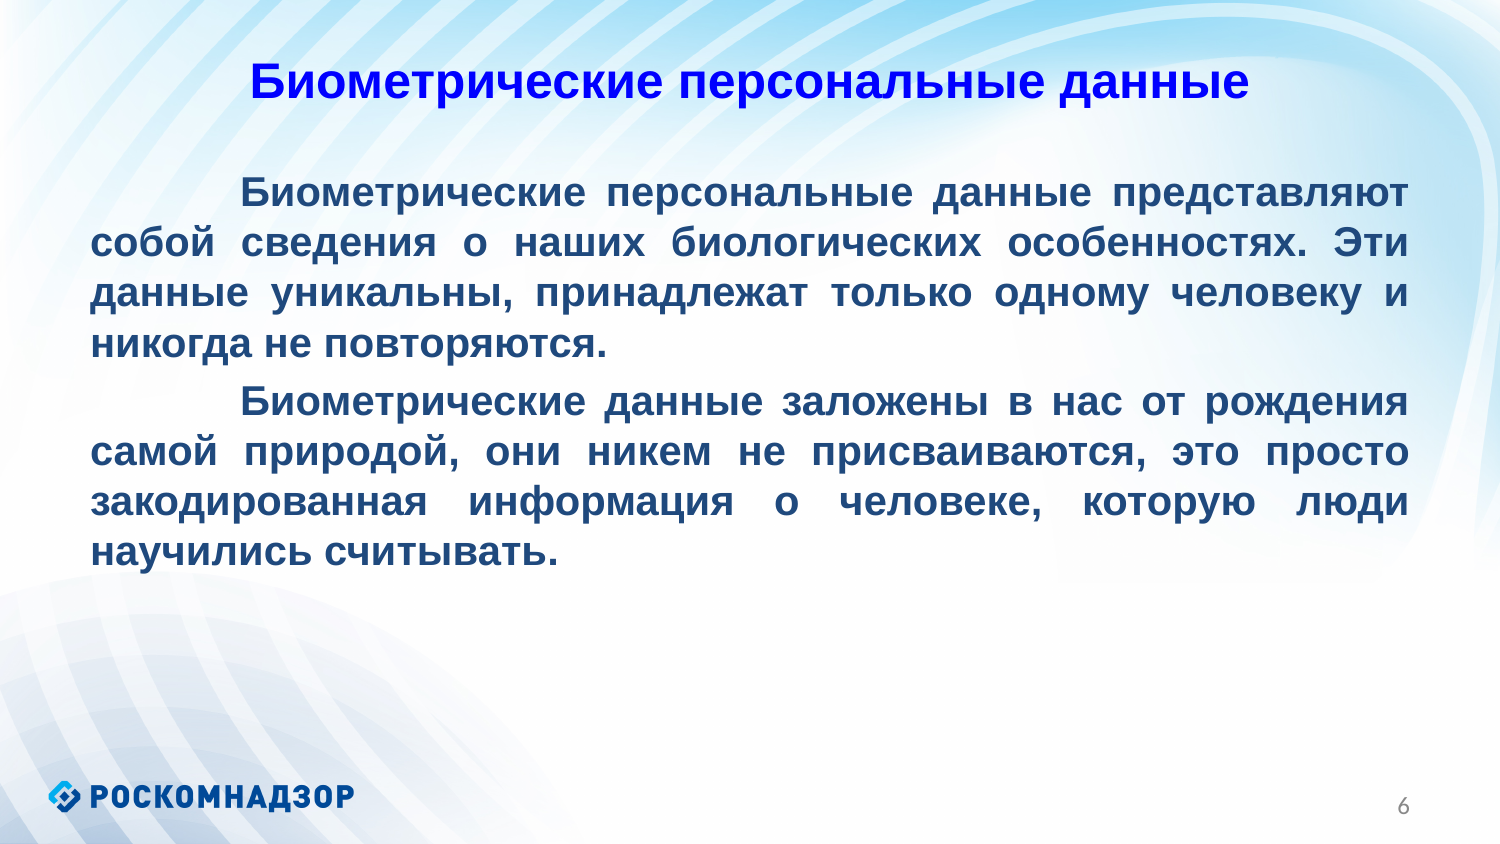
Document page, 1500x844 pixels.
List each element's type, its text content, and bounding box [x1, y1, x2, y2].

slide_number 6 [1074, 782, 1425, 828]
list Биометрические персональные данные Биометрические персональные данные представляют собой сведения о наших биологических особенностях. Эти данные уникальны, принадлежат только одному человеку и никогда не повторяются. Биометрические данные заложены в нас от рождения самой природой, они никем не присваиваются, это просто закодированная информация о человеке, которую люди научились считывать. [74, 52, 1426, 754]
picture [0, 0, 1500, 844]
